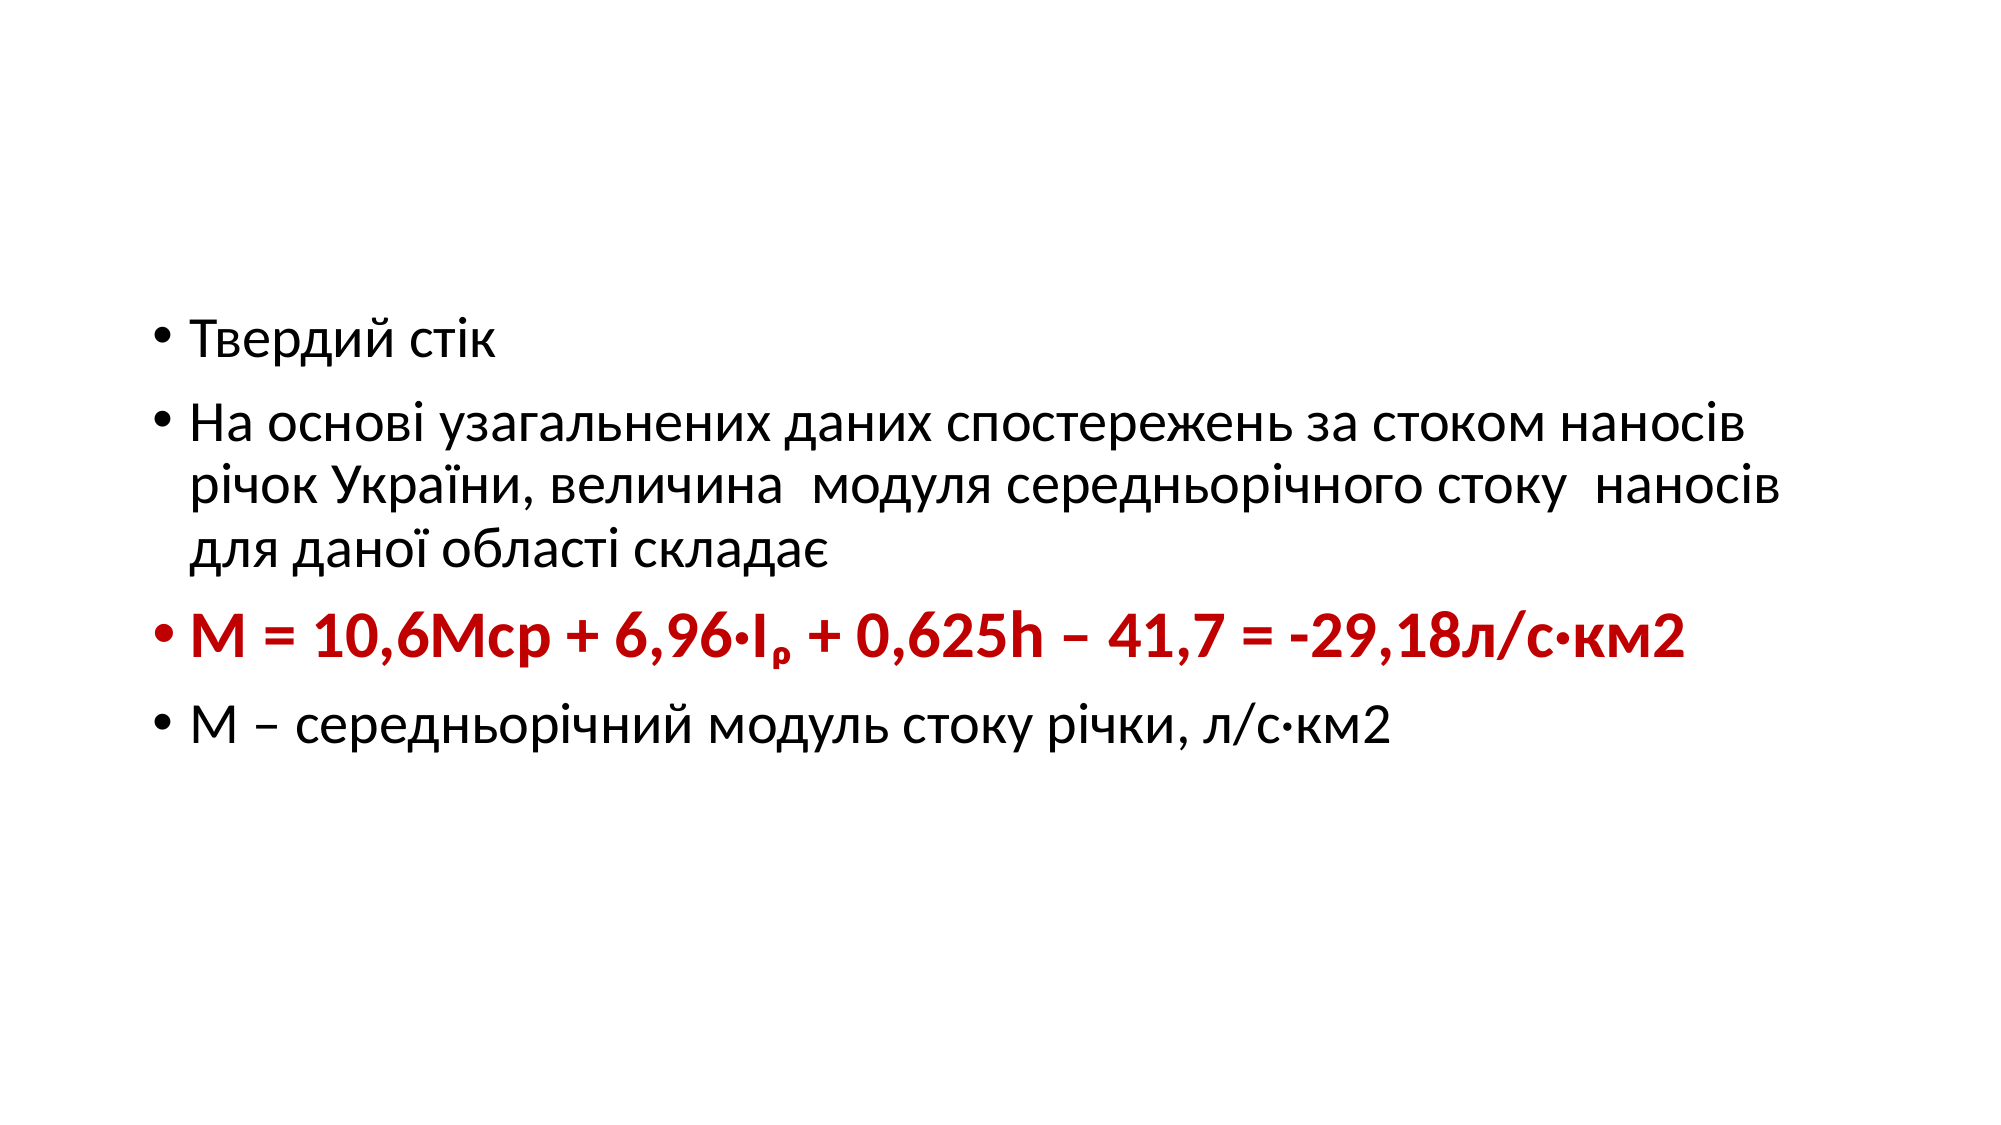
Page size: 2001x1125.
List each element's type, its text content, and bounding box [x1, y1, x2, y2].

list Твердий стік На основі узагальнених даних спостережень за стоком наносів річок України, величина модуля середньорічного стоку наносів для даної області складає М = 10,6Мср + 6,96·Іᵨ + 0,625h – 41,7 = -29,18л/с·км2 М – середньорічний модуль стоку річки, л/с·км2 [137, 299, 1863, 1014]
